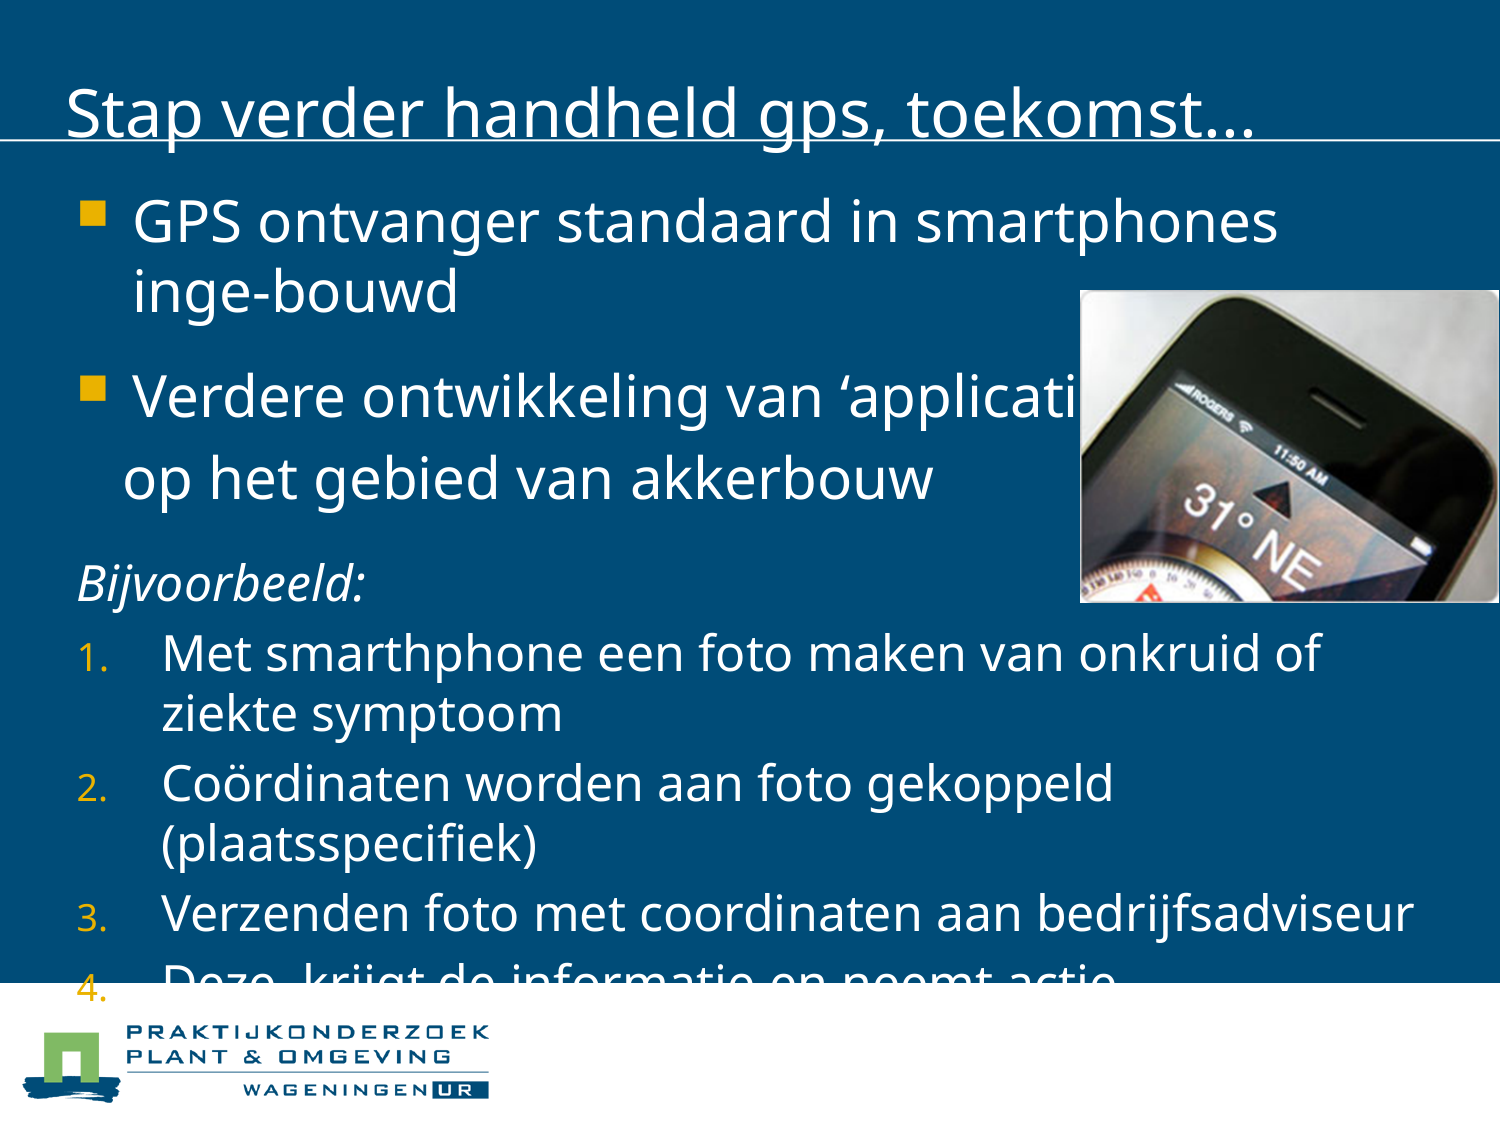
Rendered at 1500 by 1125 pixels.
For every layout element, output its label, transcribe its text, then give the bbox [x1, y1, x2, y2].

list GPS ontvanger standaard in smartphones inge-bouwd Verdere ontwikkeling van ‘applications’ op het gebied van akkerbouw Bijvoorbeeld: Met smarthphone een foto maken van onkruid of ziekte symptoom Coördinaten worden aan foto gekoppeld (plaatsspecifiek) Verzenden foto met coordinaten aan bedrijfsadviseur Deze krijgt de informatie en neemt actie [76, 184, 1427, 1007]
picture [0, 984, 1500, 1125]
title Stap verder handheld gps, toekomst... [64, 54, 1416, 220]
picture [1080, 290, 1499, 603]
